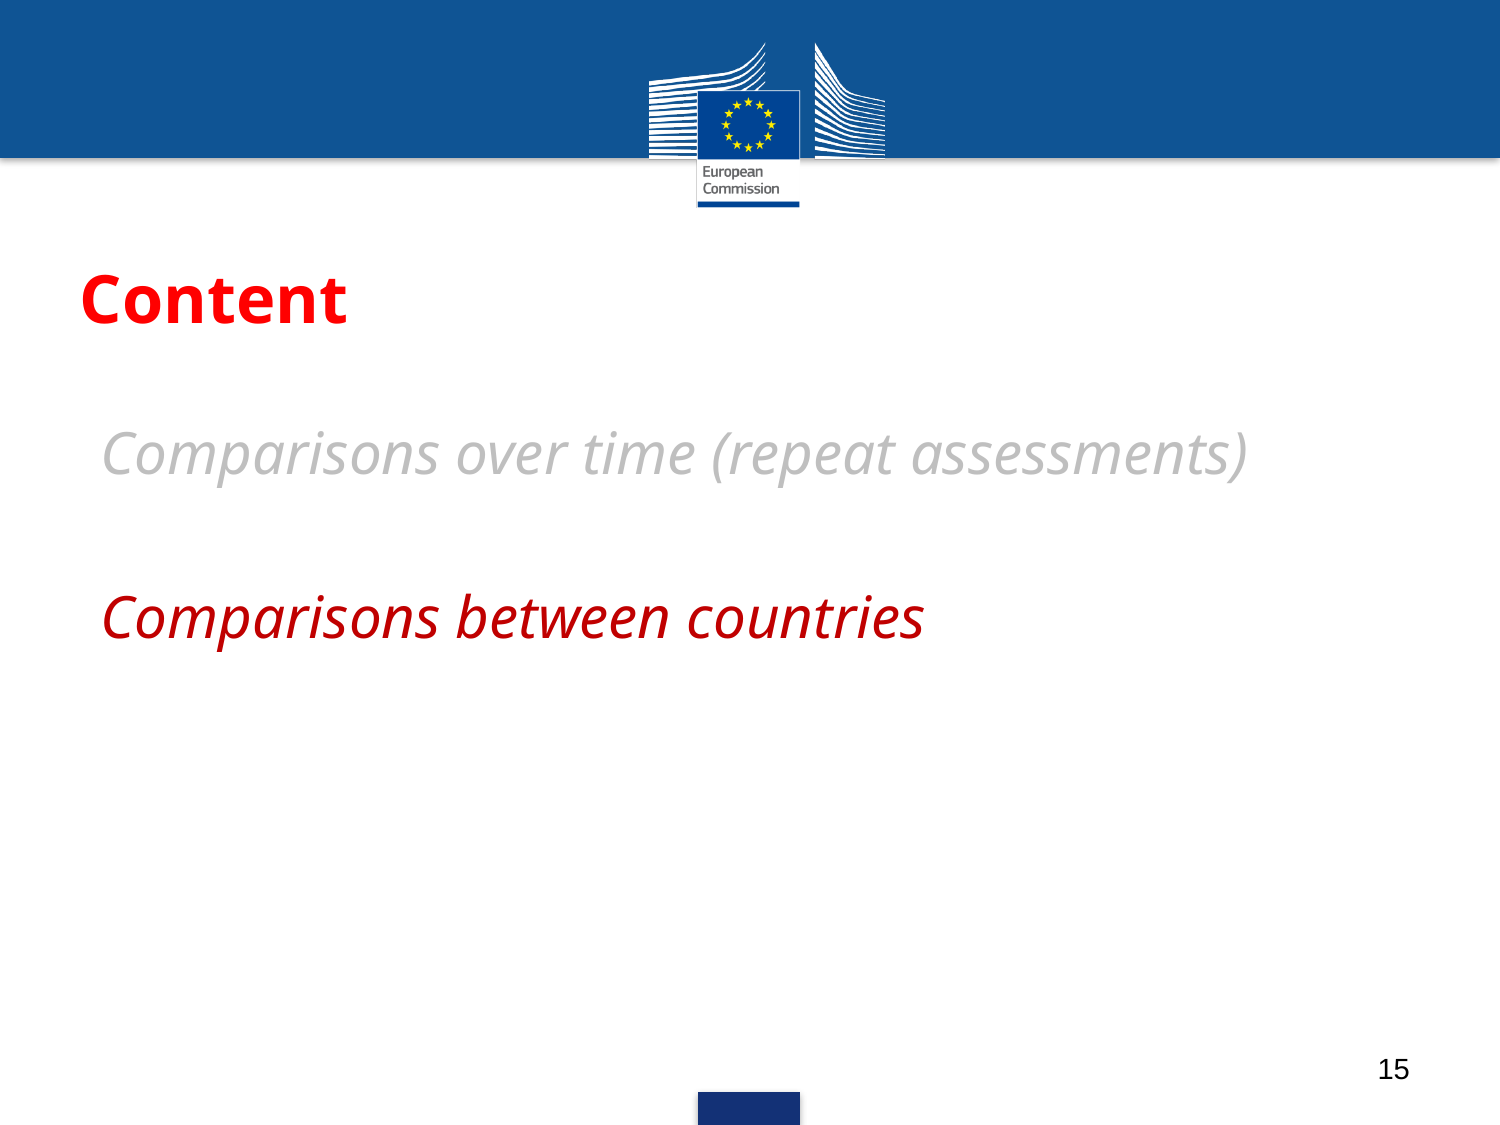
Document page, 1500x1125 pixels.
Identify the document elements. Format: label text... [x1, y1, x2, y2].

slide_number 15 [1074, 1042, 1426, 1103]
title Content [64, 219, 1415, 374]
list Comparisons over time (repeat assessments) Comparisons between countries [29, 408, 1471, 988]
picture [649, 42, 885, 208]
